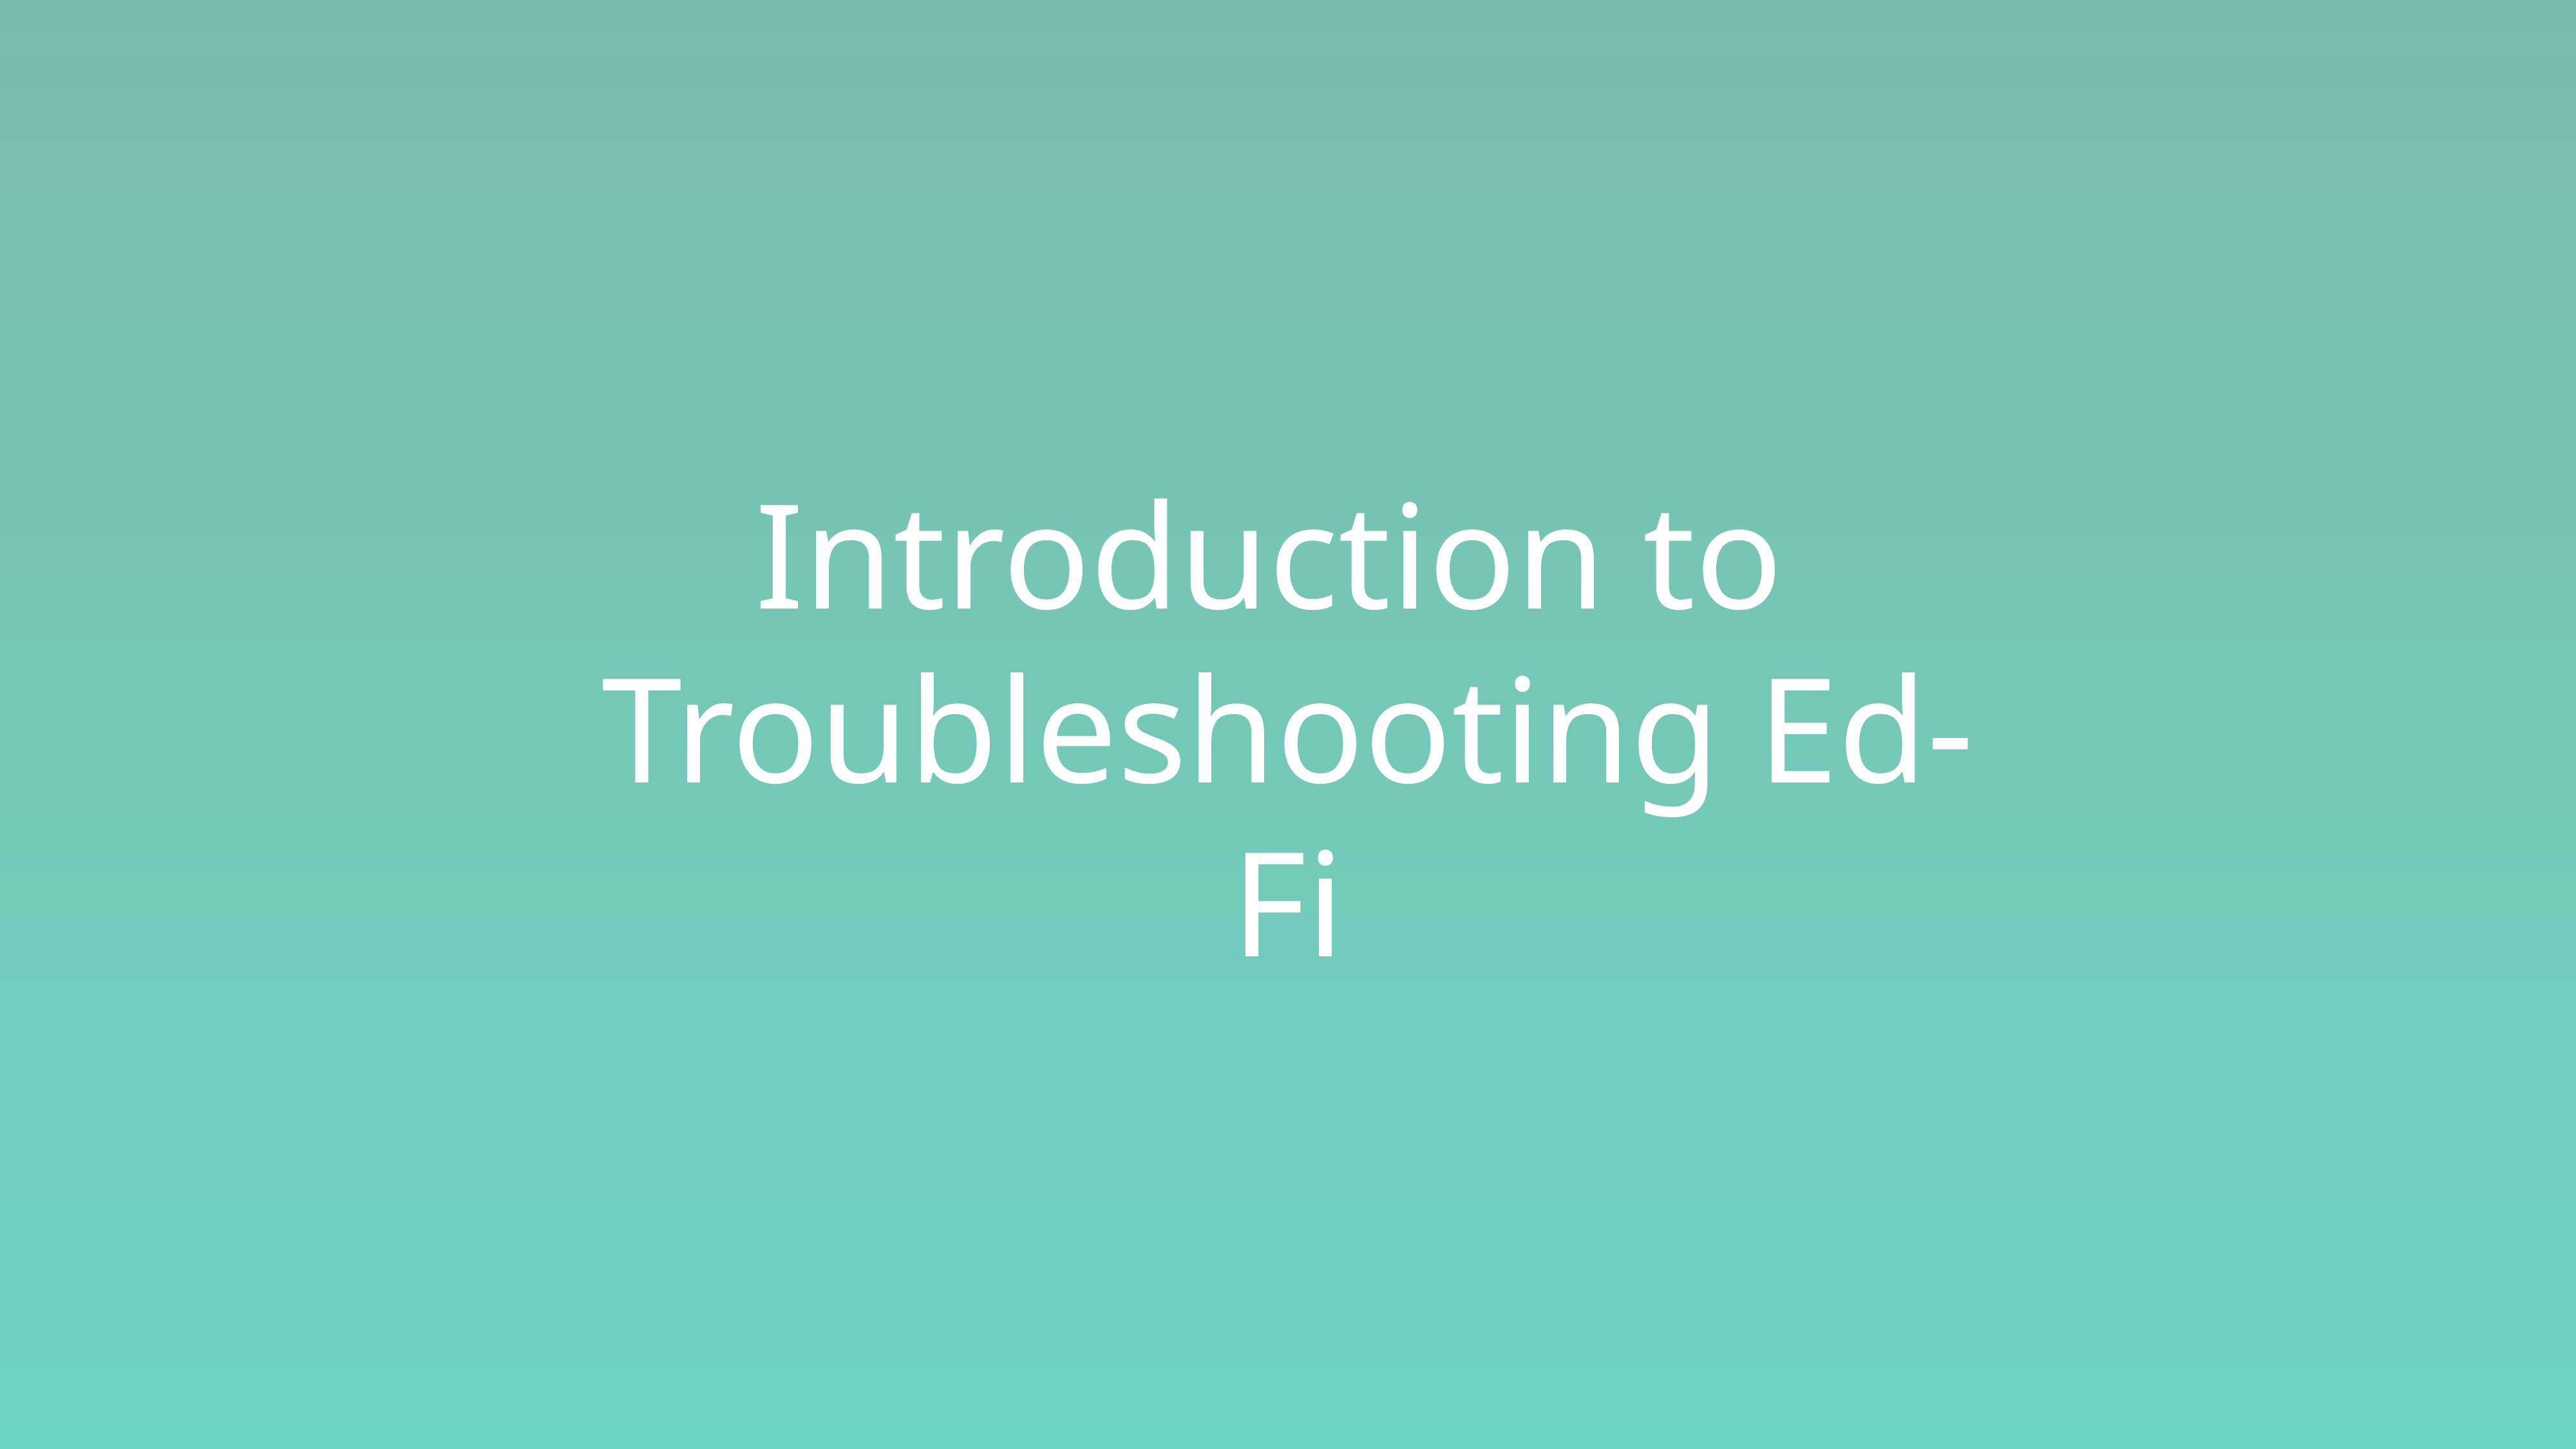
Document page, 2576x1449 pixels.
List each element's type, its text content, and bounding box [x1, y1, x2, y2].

list Introduction to Troubleshooting Ed-Fi [549, 544, 2027, 905]
